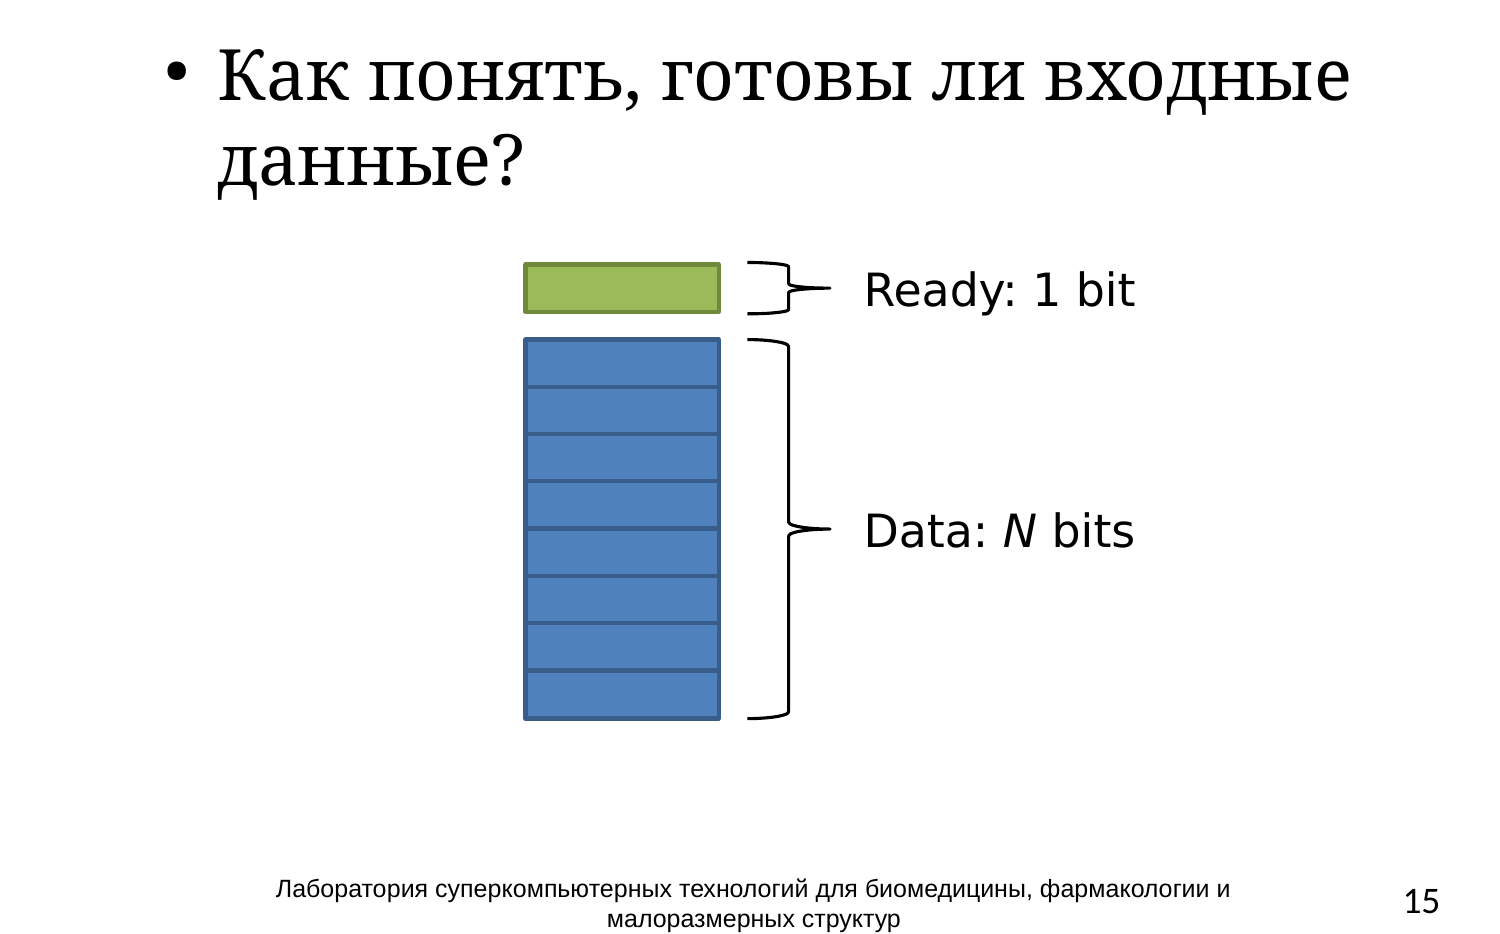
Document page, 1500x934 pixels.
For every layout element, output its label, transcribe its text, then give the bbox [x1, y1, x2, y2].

text_box [525, 622, 719, 670]
title Как понять, готовы ли входные данные? [75, 22, 1425, 208]
text_box [525, 671, 719, 719]
text_box [747, 339, 831, 719]
text_box 15 [1387, 868, 1473, 918]
text_box Лаборатория суперкомпьютерных технологий для биомедицины, фармакологии и малоразмерных структур [171, 864, 1338, 915]
text_box [525, 339, 719, 386]
text_box Data: N bits [848, 493, 1151, 564]
text_box [525, 264, 719, 312]
text_box [525, 528, 719, 575]
text_box [525, 386, 719, 434]
text_box Ready: 1 bit [848, 252, 1151, 323]
text_box [747, 262, 831, 314]
text_box [525, 481, 719, 528]
text_box [525, 434, 719, 481]
text_box [525, 575, 719, 622]
